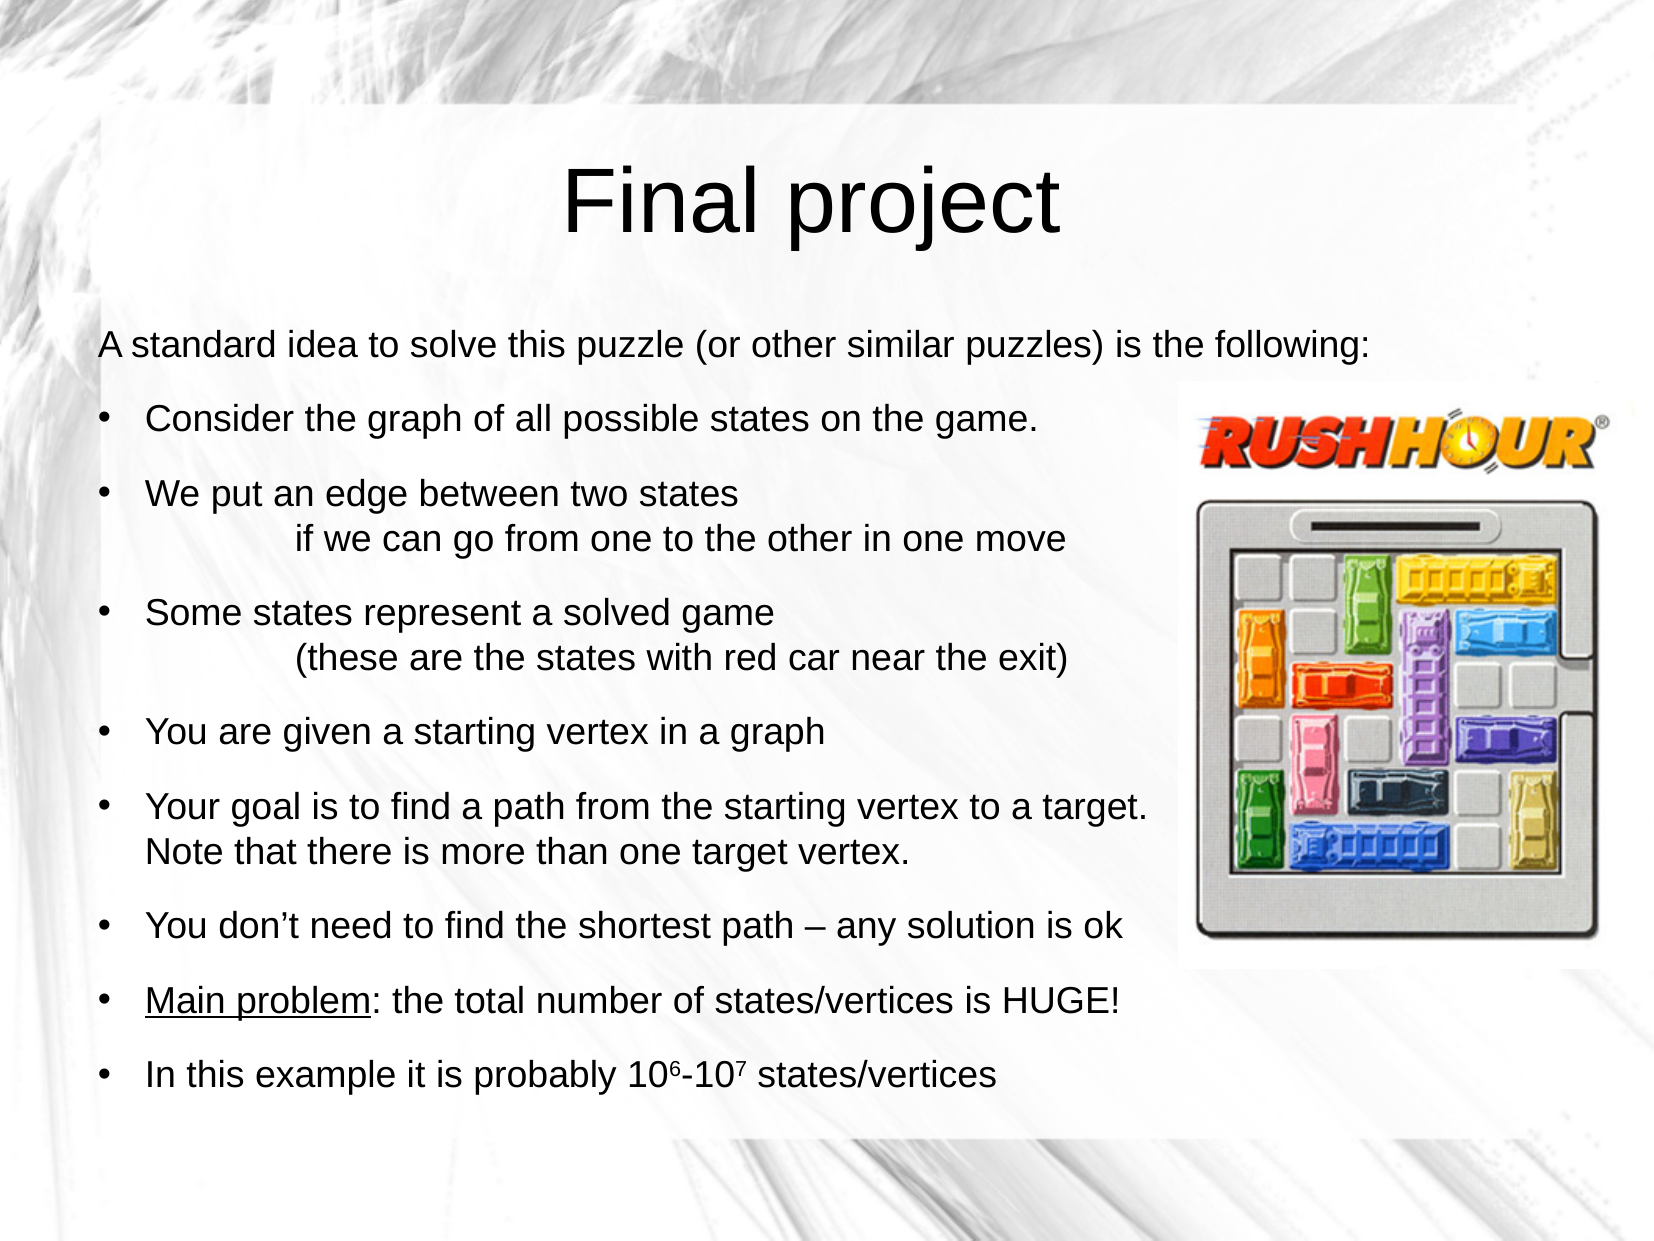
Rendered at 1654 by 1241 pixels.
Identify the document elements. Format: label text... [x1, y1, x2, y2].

list A standard idea to solve this puzzle (or other similar puzzles) is the following: Consider the graph of all possible states on the game. We put an edge between two states if we can go from one to the other in one move Some states represent a solved game (these are the states with red car near the exit) You are given a starting vertex in a graph Your goal is to find a path from the starting vertex to a target. Note that there is more than one target vertex. You don’t need to find the shortest path – any solution is ok Main problem: the total number of states/vertices is HUGE! In this example it is probably 106-107 states/vertices [97, 319, 1551, 1102]
picture [0, 0, 1654, 1241]
title Final project [118, 112, 1506, 281]
